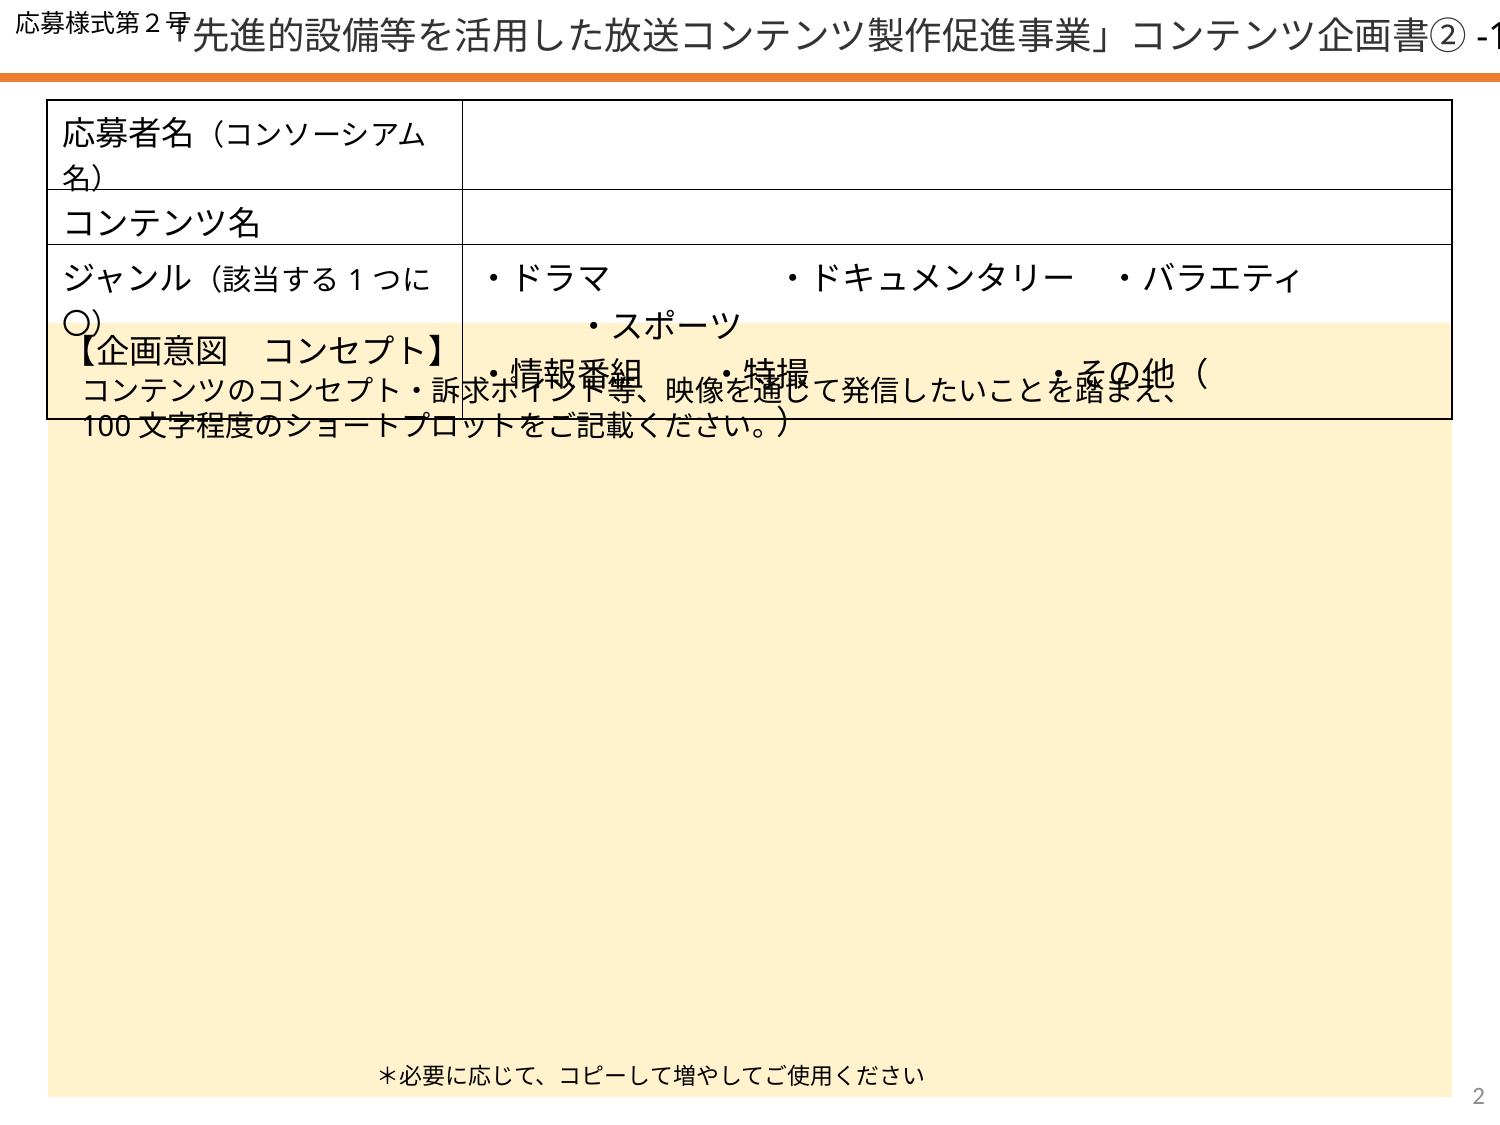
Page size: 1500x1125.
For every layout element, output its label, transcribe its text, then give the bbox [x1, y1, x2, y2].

slide_number 2 [1162, 1065, 1500, 1125]
table_header 応募者名（コンソーシアム名） [48, 101, 462, 189]
table_cell ジャンル（該当する1つに〇） [48, 245, 462, 418]
text_box コンテンツのコンセプト・訴求ポイント等、映像を通じて発信したいことを踏まえ、 100文字程度のショートプロットをご記載ください。 [66, 420, 1431, 450]
table_cell [463, 190, 1451, 244]
text_box 【企画意図 コンセプト】 [47, 420, 1453, 1098]
text_box 応募様式第２号 [1, 0, 206, 45]
text_box ＊必要に応じて、コピーして増やしてご使用ください [361, 1054, 1417, 1097]
table_header [463, 101, 1451, 189]
text_box 「先進的設備等を活用した放送コンテンツ製作促進事業」コンテンツ企画書②-1 [140, 4, 1500, 65]
table_cell コンテンツ名 [48, 190, 462, 244]
table_cell ・ドラマ ・ドキュメンタリー ・バラエティ ・スポーツ ・情報番組 ・特撮 ・その他（ ） [463, 245, 1451, 418]
